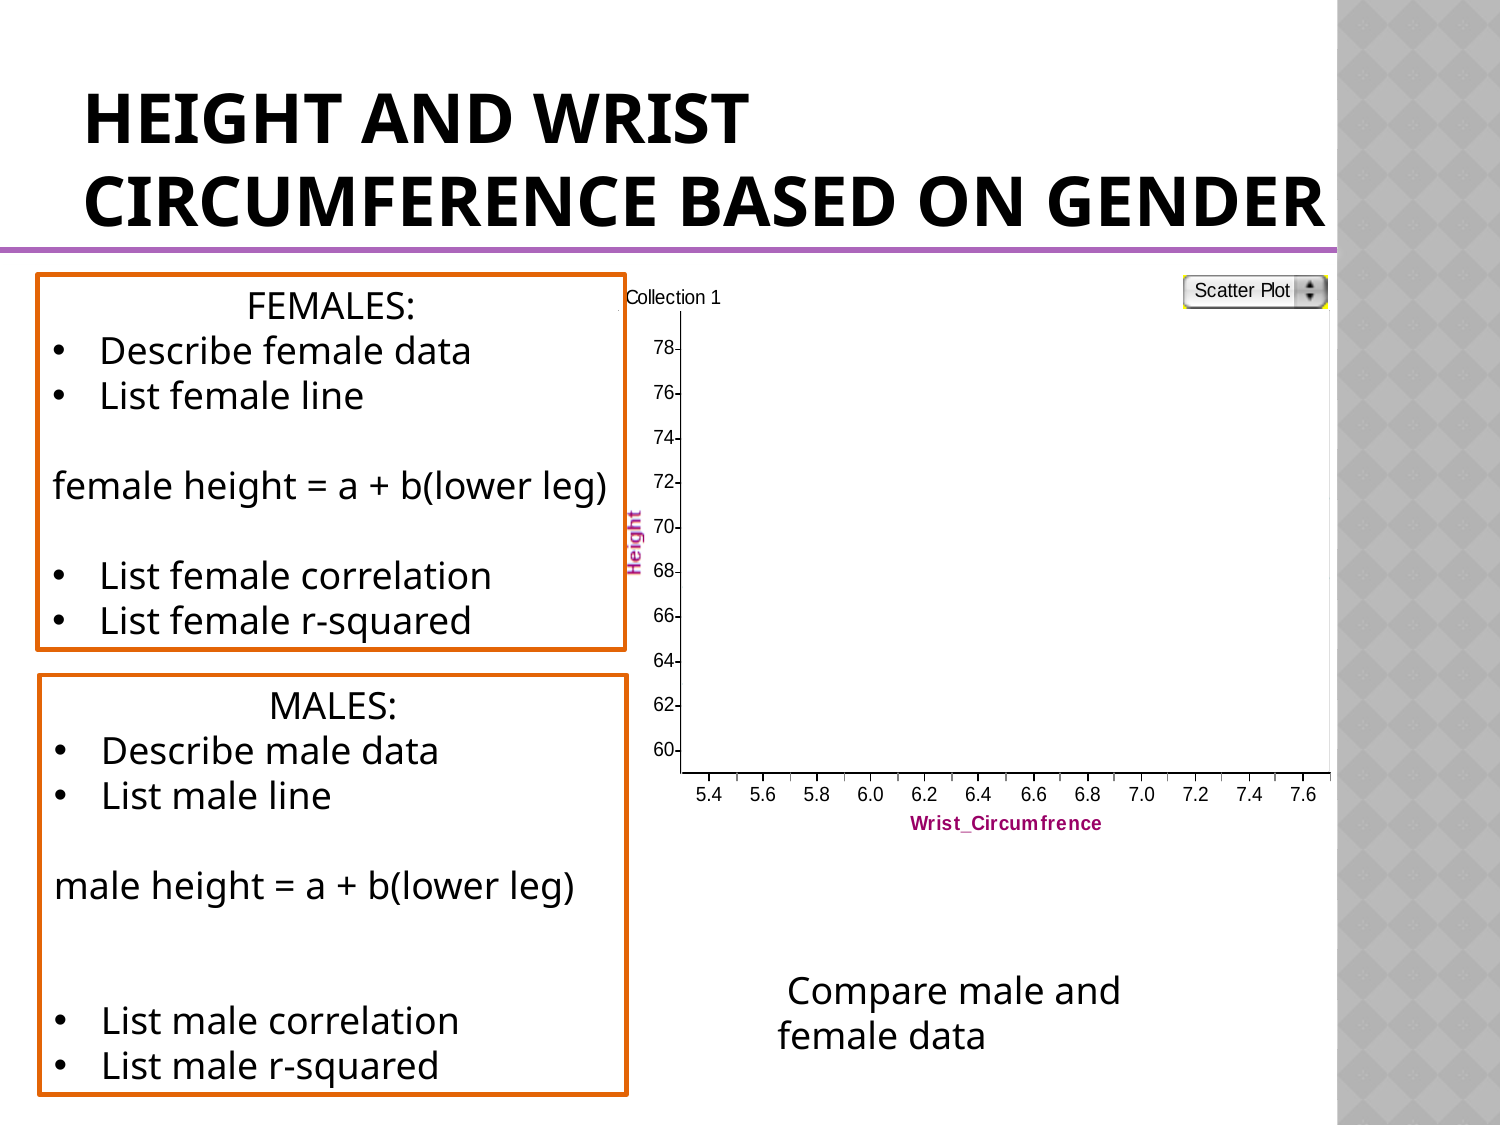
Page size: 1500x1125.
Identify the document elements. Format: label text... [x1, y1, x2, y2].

text_box FEMALES: Describe female data List female line female height = a + b(lower leg) List female correlation List female r-squared [37, 274, 612, 650]
picture [618, 269, 1332, 840]
text_box MALES: Describe male data List male line male height = a + b(lower leg) List male correlation List male r-squared [39, 674, 627, 1095]
title Height and Wrist Circumference Based on Gender [75, 52, 1338, 240]
text_box Compare male and female data [762, 959, 1150, 1065]
